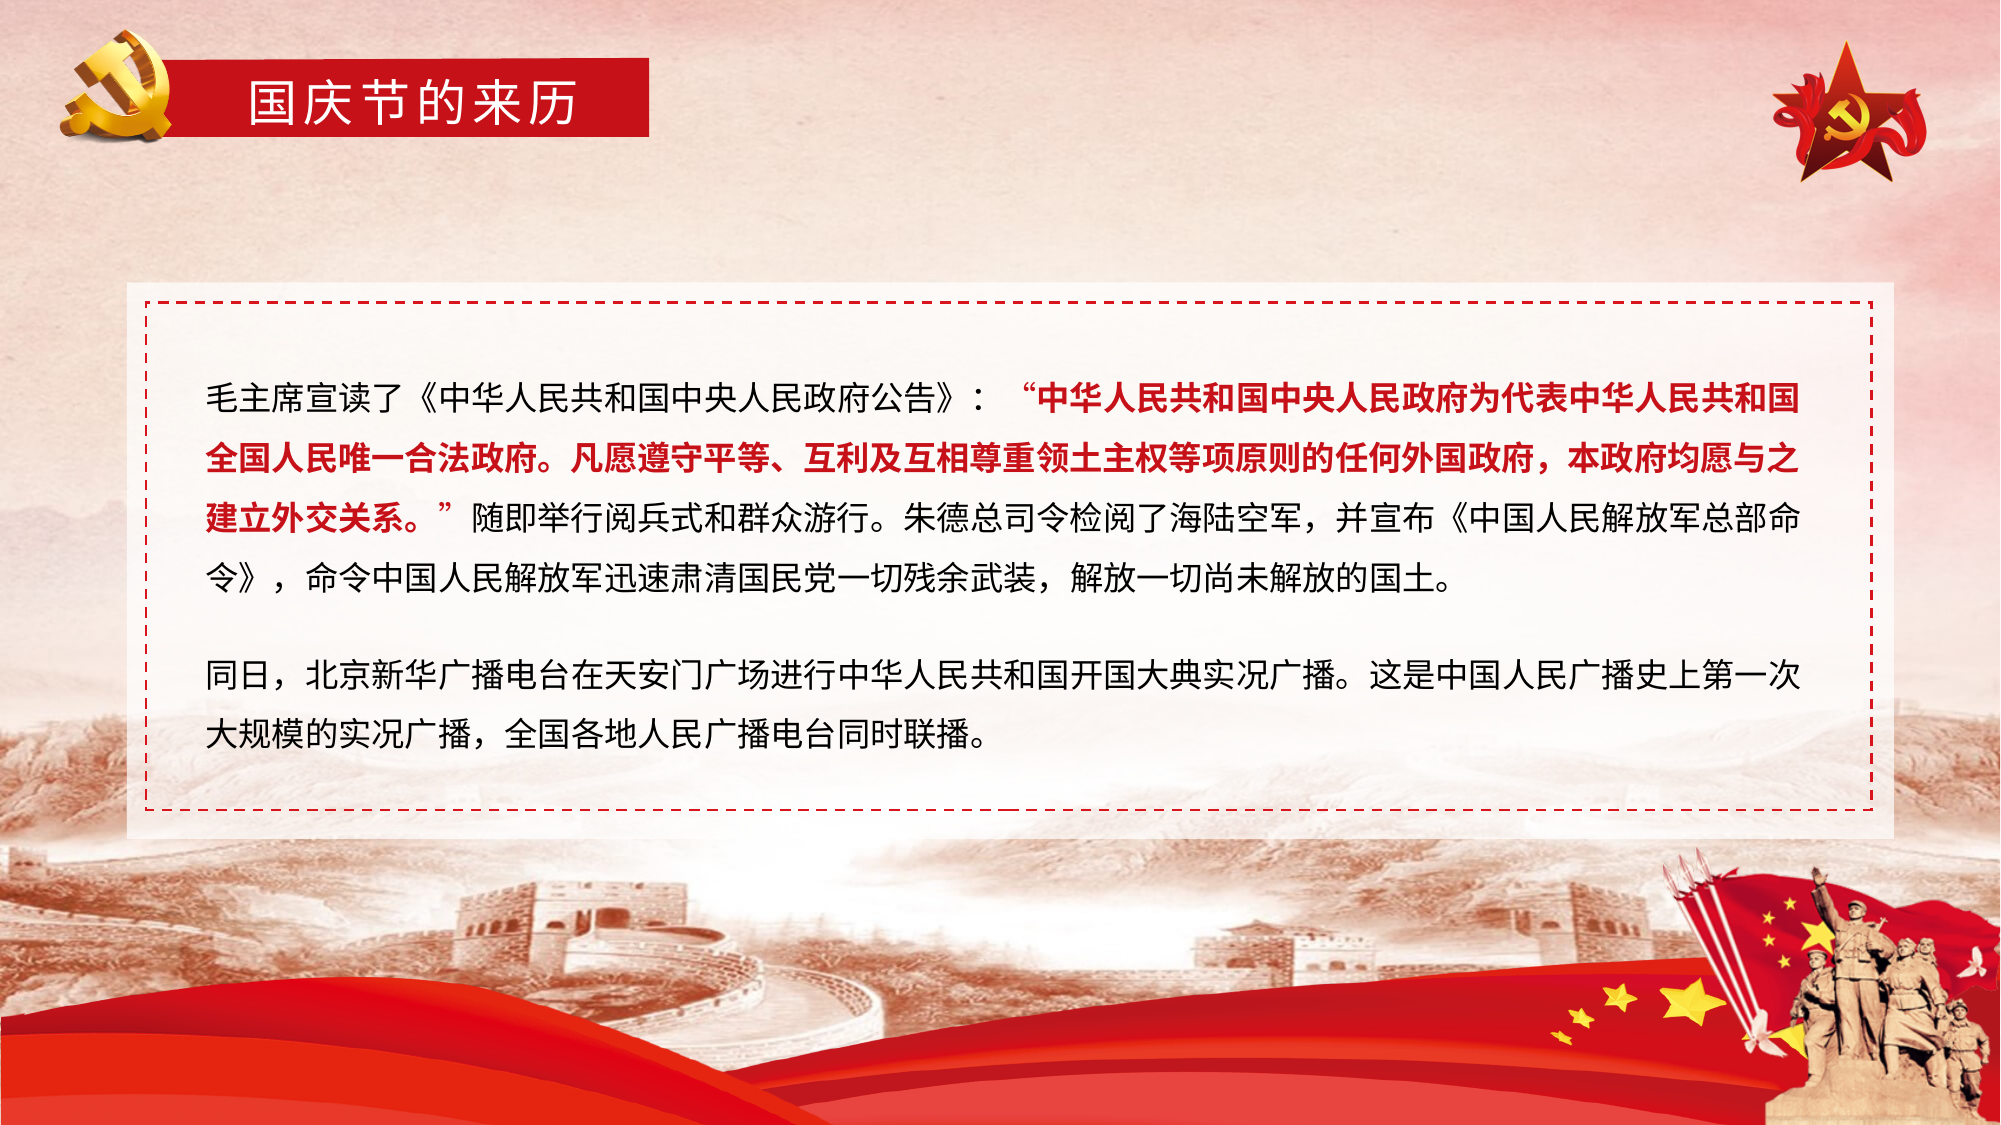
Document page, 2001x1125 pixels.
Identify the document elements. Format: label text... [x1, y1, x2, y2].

text_box [172, 56, 651, 138]
text_box 国庆节的来历 [193, 54, 628, 137]
picture [0, 0, 2001, 1125]
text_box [126, 282, 1894, 839]
